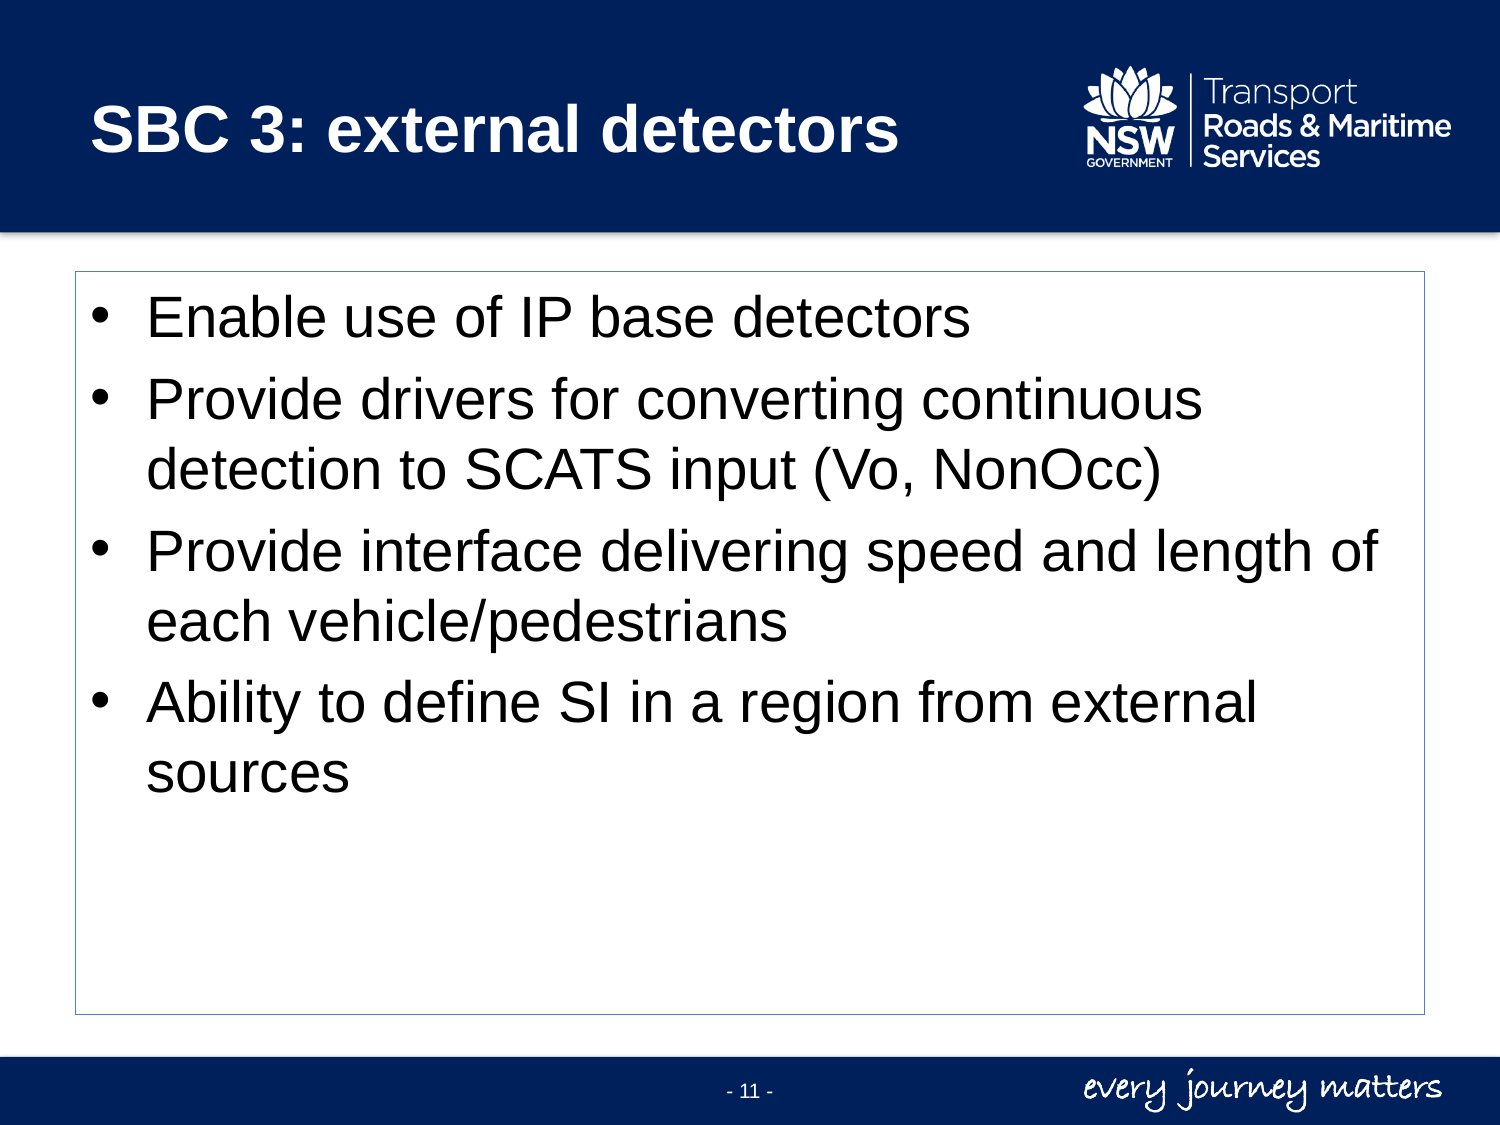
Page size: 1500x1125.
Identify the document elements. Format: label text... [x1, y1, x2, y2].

picture [1083, 64, 1451, 168]
list Enable use of IP base detectors Provide drivers for converting continuous detection to SCATS input (Vo, NonOcc) Provide interface delivering speed and length of each vehicle/pedestrians Ability to define SI in a region from external sources [75, 271, 1425, 1015]
picture [1084, 1068, 1442, 1113]
title SBC 3: external detectors [75, 31, 1025, 220]
